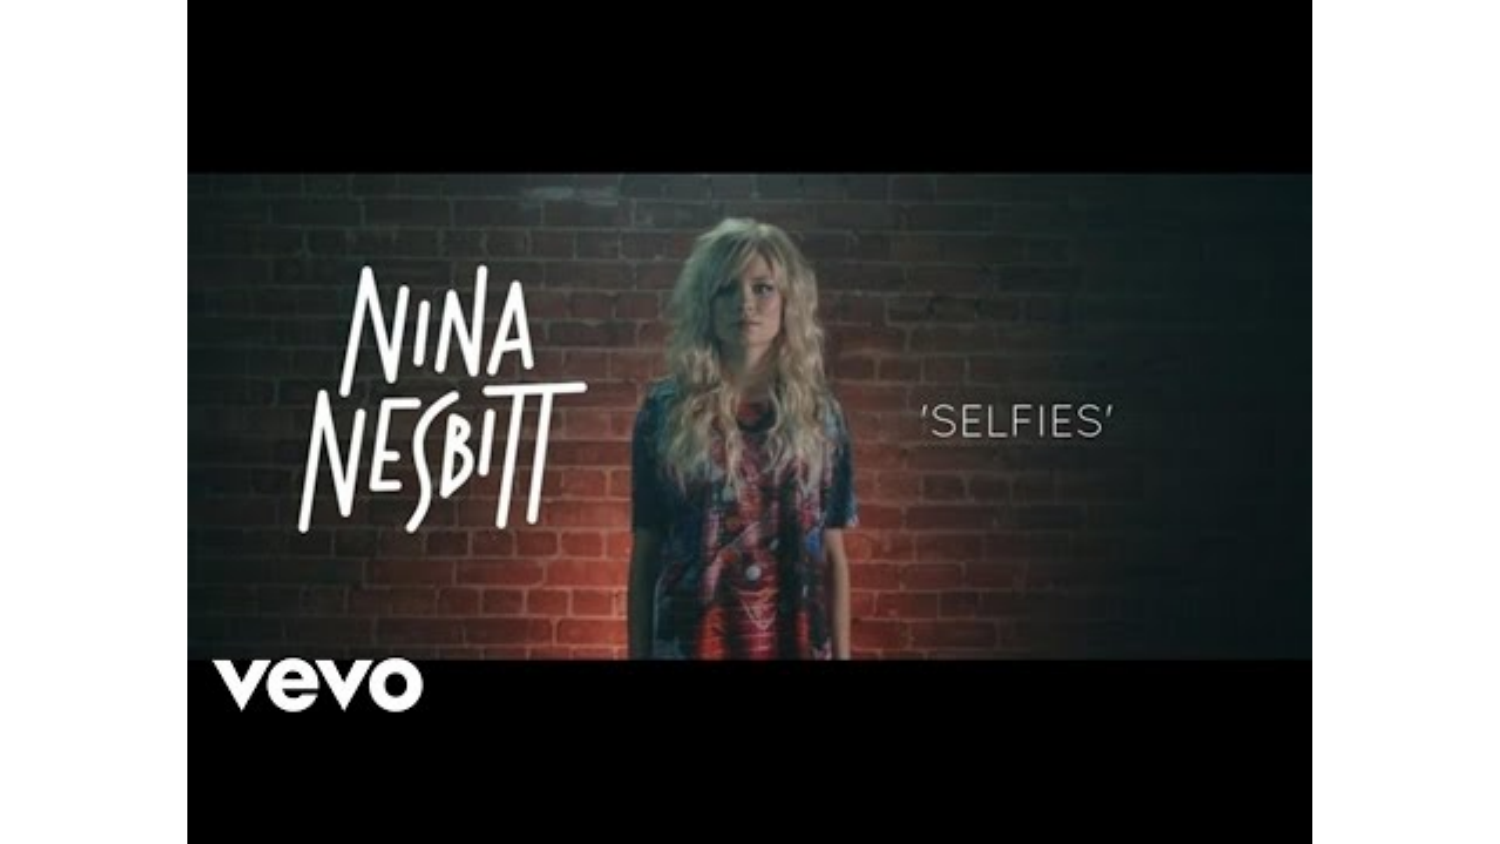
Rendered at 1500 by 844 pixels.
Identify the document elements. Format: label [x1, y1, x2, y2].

text_box [187, 0, 1313, 844]
